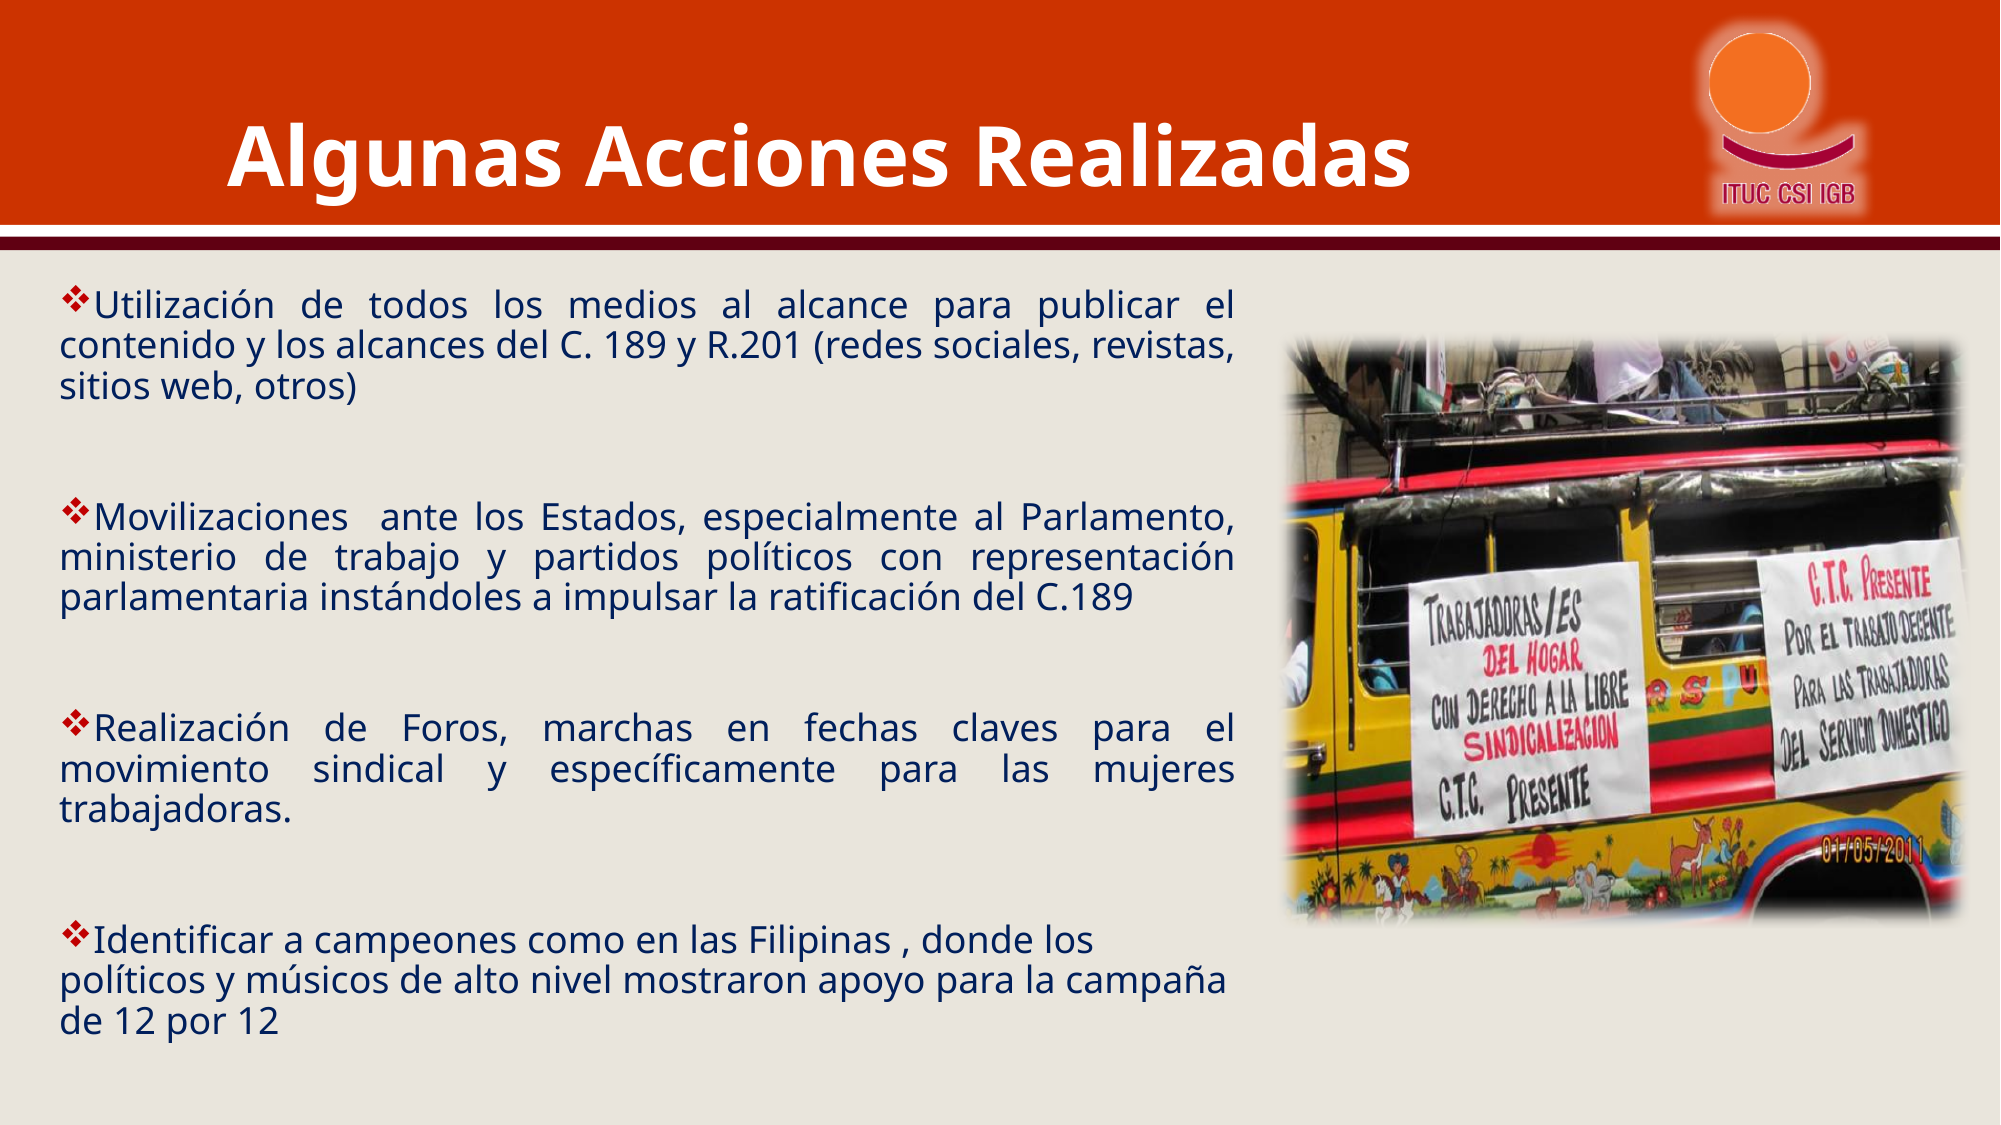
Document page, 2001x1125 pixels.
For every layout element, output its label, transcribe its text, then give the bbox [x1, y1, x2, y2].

picture [1275, 330, 1971, 929]
title Algunas Acciones Realizadas [212, 41, 1687, 212]
list Utilización de todos los medios al alcance para publicar el contenido y los alcances del C. 189 y R.201 (redes sociales, revistas, sitios web, otros) Movilizaciones ante los Estados, especialmente al Parlamento, ministerio de trabajo y partidos políticos con representación parlamentaria instándoles a impulsar la ratificación del C.189 Realización de Foros, marchas en fechas claves para el movimiento sindical y específicamente para las mujeres trabajadoras. Identificar a campeones como en las Filipinas , donde los políticos y músicos de alto nivel mostraron apoyo para la campaña de 12 por 12 [44, 337, 1252, 1056]
picture [1705, 30, 1870, 212]
